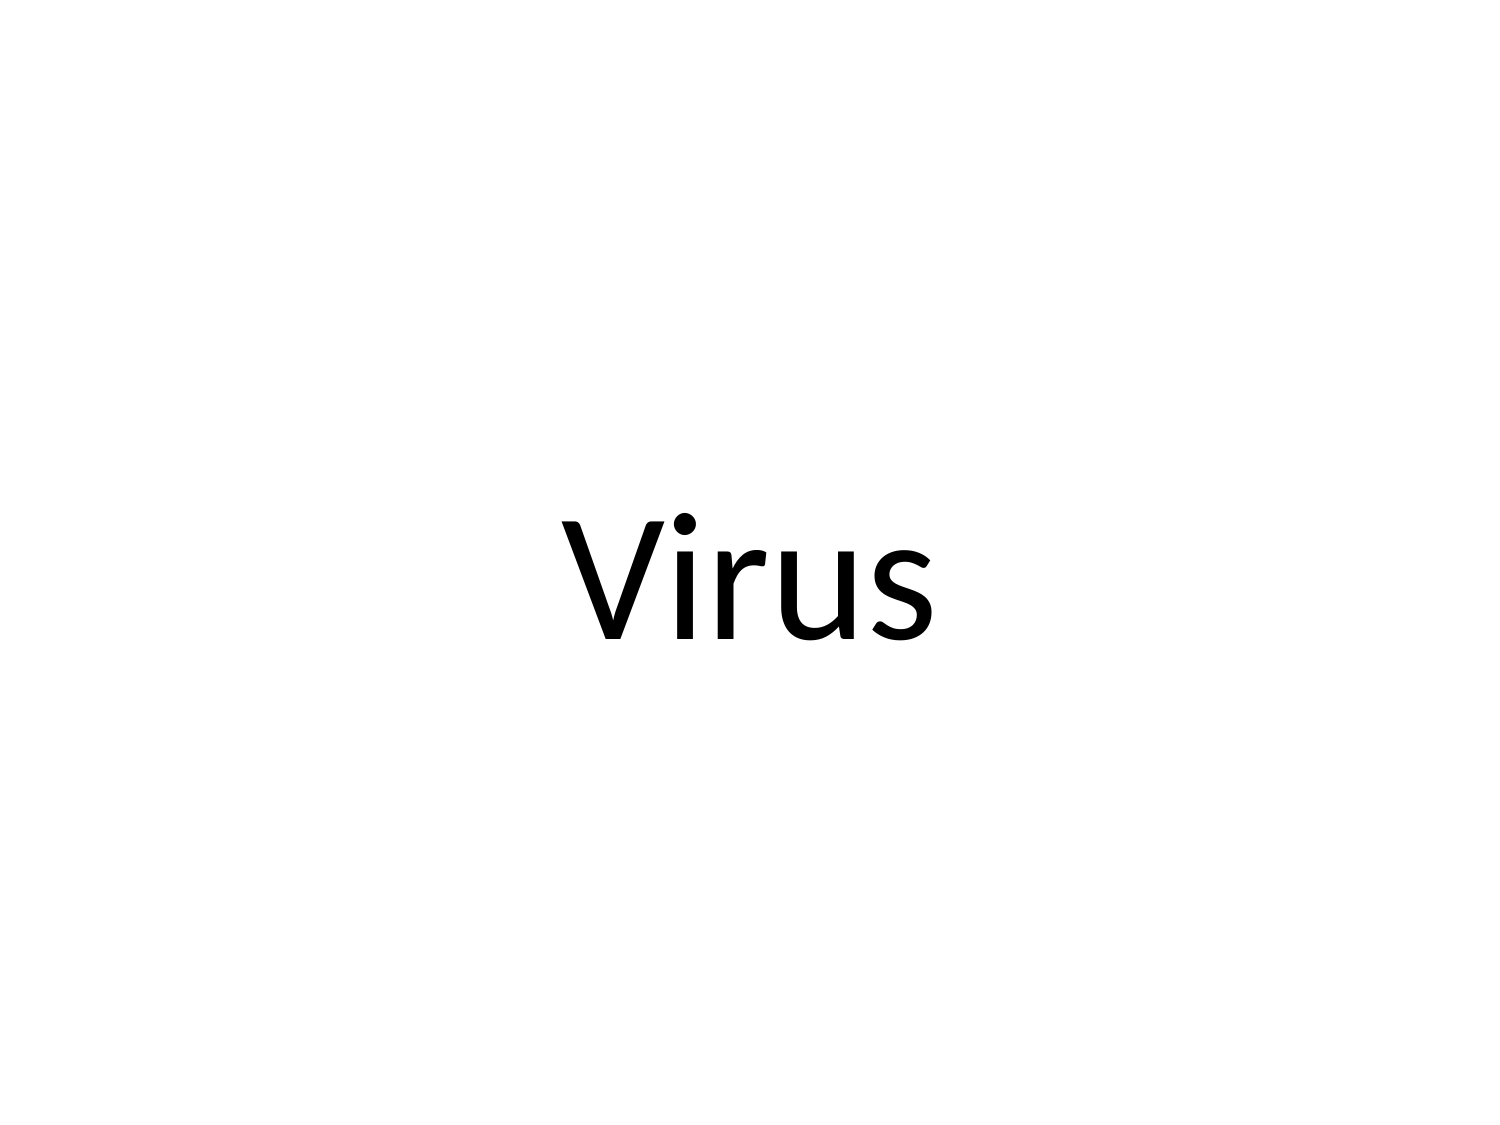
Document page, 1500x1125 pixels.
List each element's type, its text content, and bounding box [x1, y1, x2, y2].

title Virus [75, 45, 1425, 1088]
